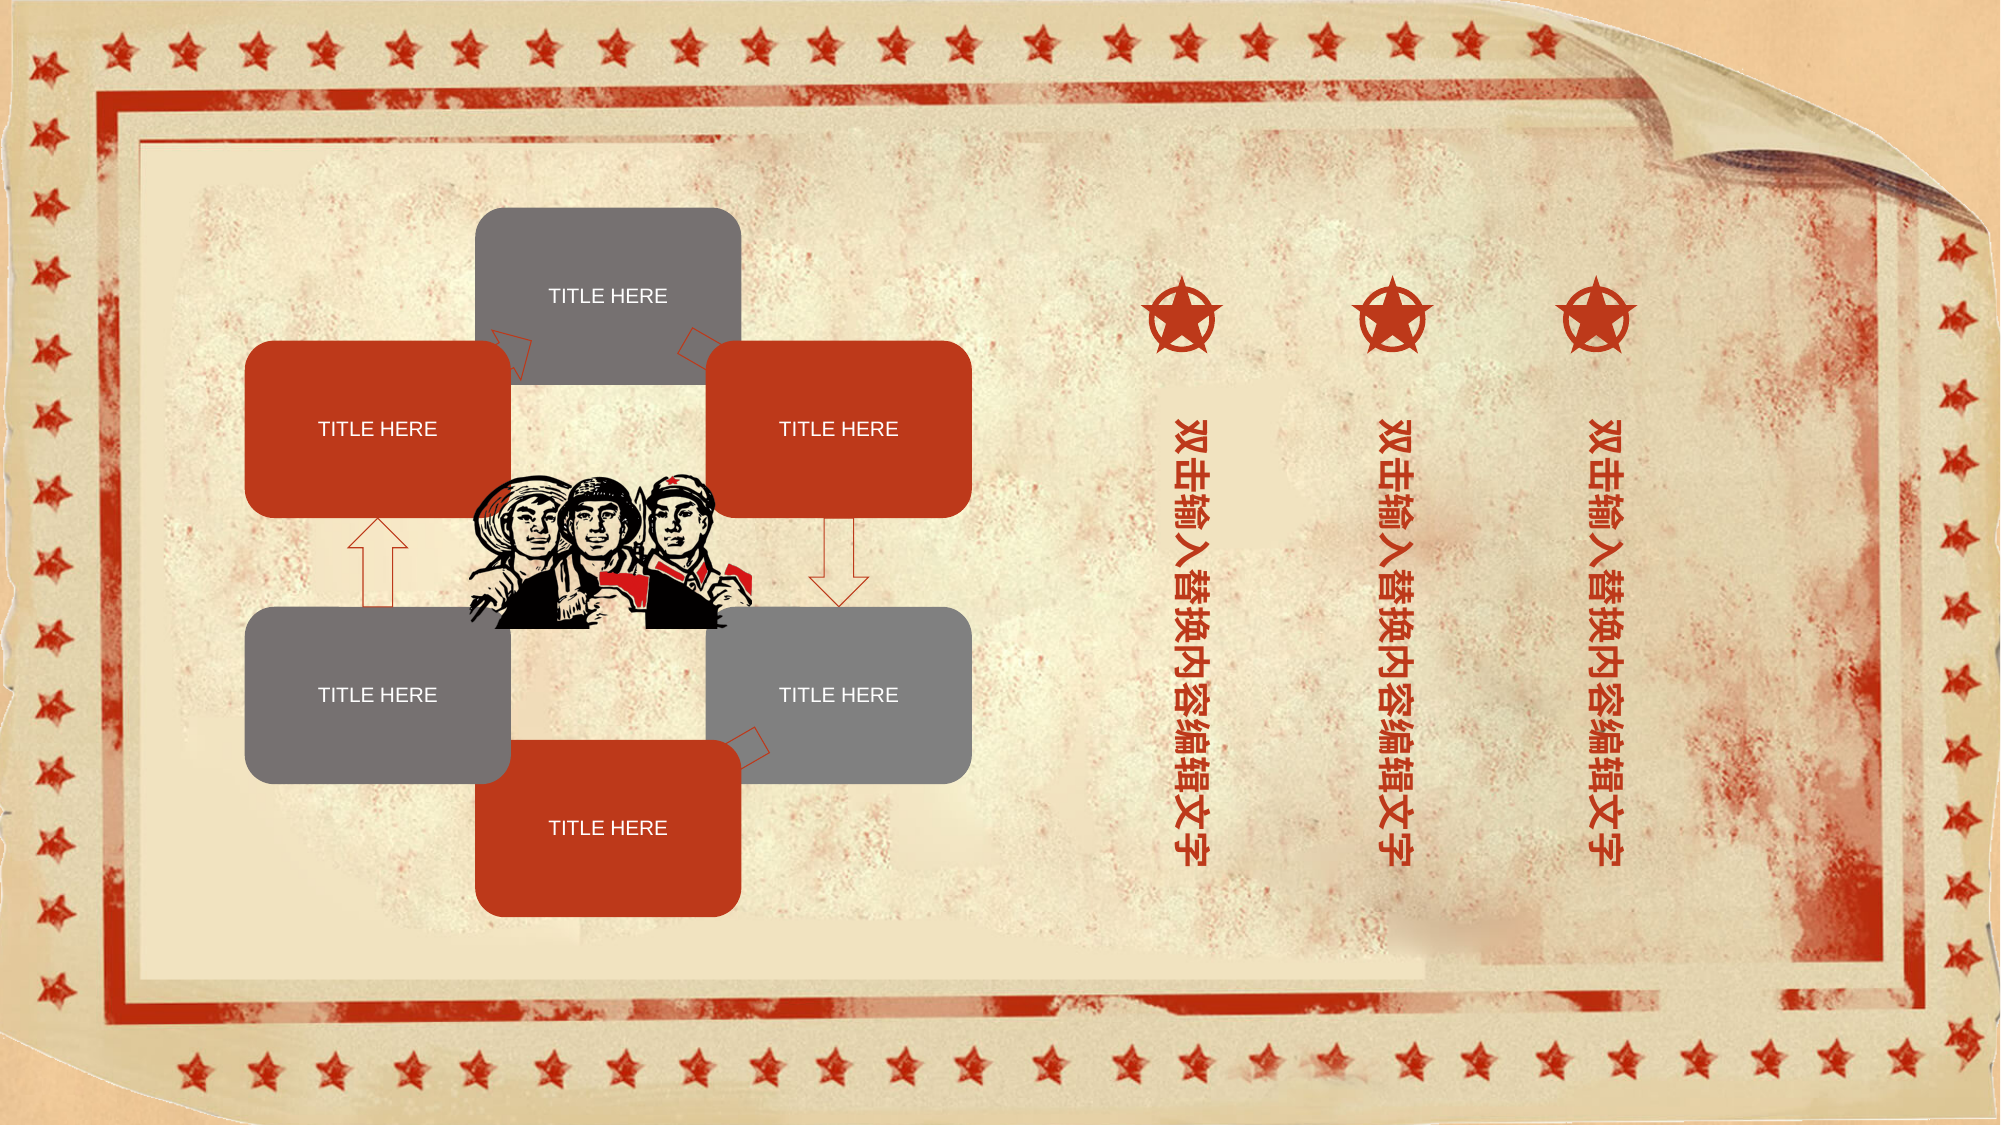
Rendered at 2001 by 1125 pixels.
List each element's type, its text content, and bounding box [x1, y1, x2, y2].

text_box 双击输入替换内容编辑文字 [1351, 404, 1427, 874]
picture [0, 0, 2001, 1125]
text_box 双击输入替换内容编辑文字 [1561, 404, 1638, 874]
text_box [1554, 275, 1638, 354]
text_box 双击输入替换内容编辑文字 [1147, 404, 1224, 874]
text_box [75, 207, 1141, 918]
text_box [1141, 275, 1224, 354]
text_box [1351, 275, 1434, 354]
